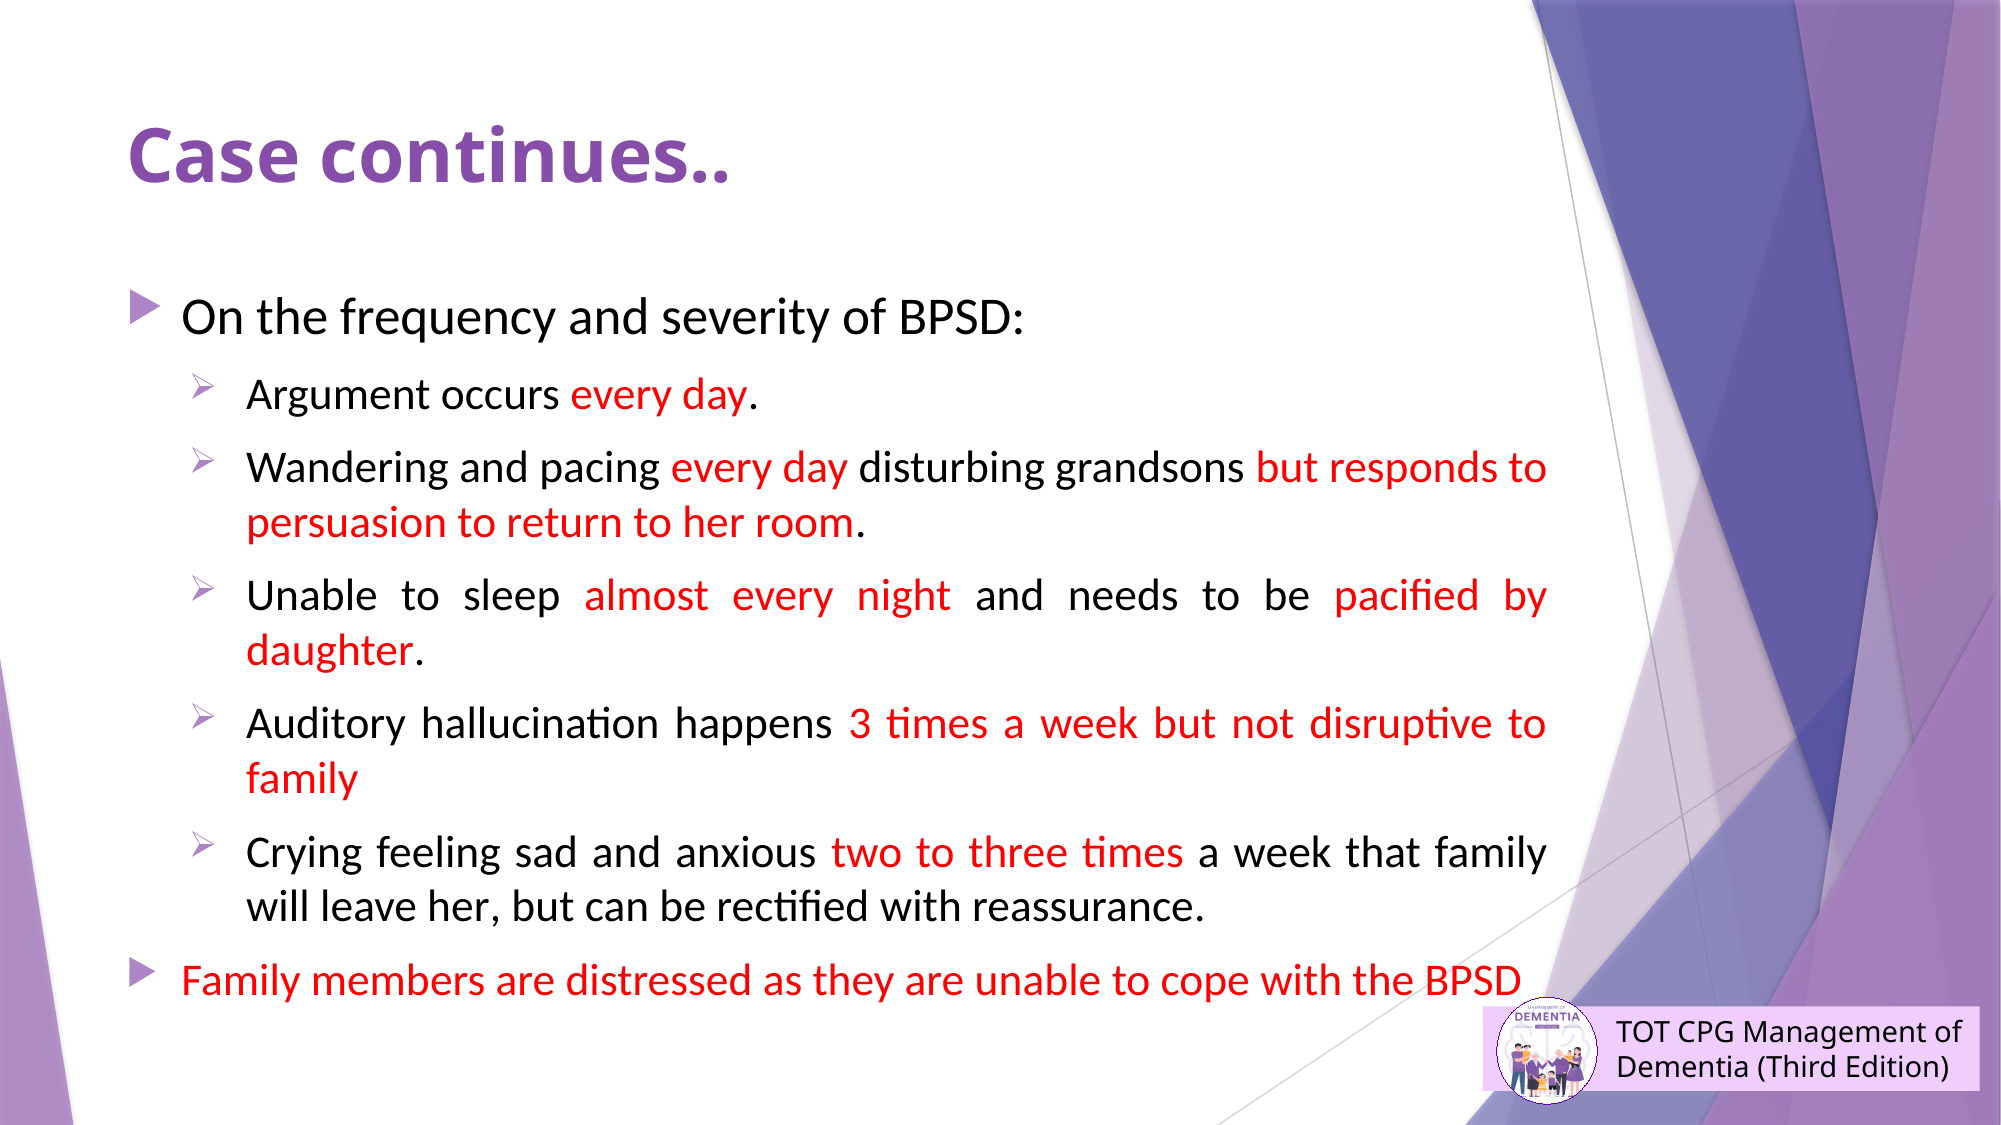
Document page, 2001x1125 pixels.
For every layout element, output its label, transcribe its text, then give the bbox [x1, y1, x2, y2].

slide_number 13 [1409, 991, 1522, 1051]
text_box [1482, 996, 1981, 1105]
list On the frequency and severity of BPSD: Argument occurs every day. Wandering and pacing every day disturbing grandsons but responds to persuasion to return to her room. Unable to sleep almost every night and needs to be pacified by daughter. Auditory hallucination happens 3 times a week but not disruptive to family Crying feeling sad and anxious two to three times a week that family will leave her, but can be rectified with reassurance. Family members are distressed as they are unable to cope with the BPSD [111, 273, 1563, 1055]
title Case continues.. [111, 99, 1522, 273]
